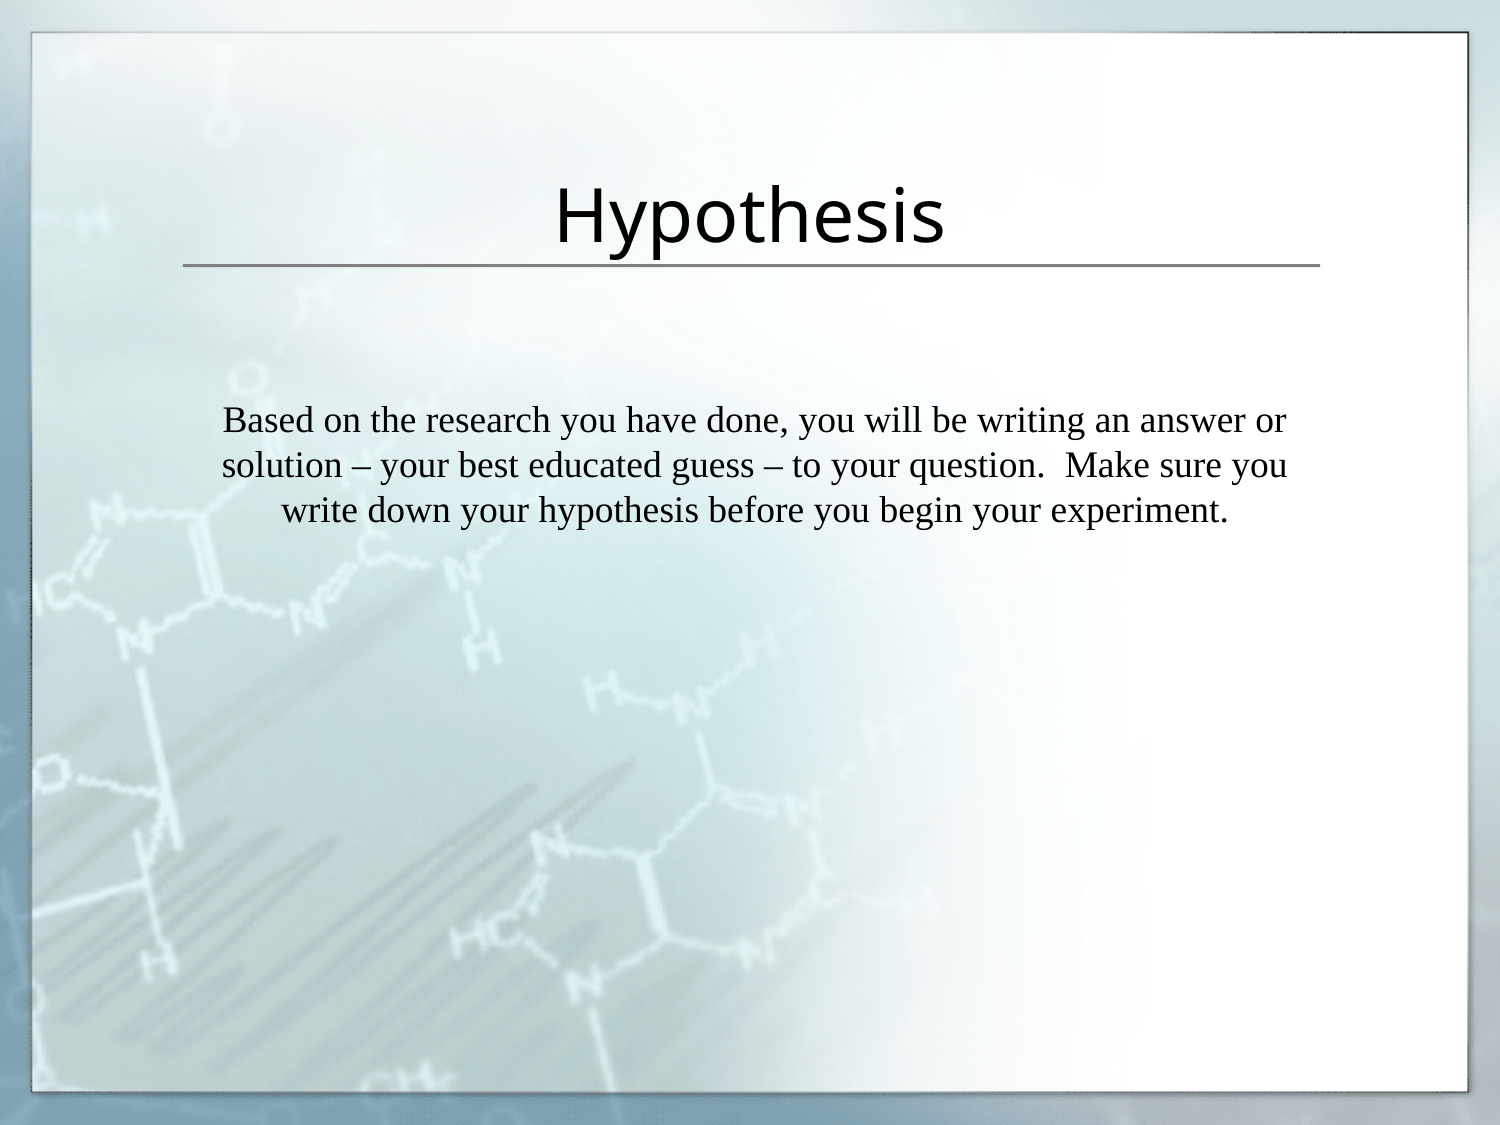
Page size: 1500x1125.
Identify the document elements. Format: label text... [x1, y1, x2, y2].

title Hypothesis [0, 137, 1500, 288]
list Based on the research you have done, you will be writing an answer or solution – your best educated guess – to your question. Make sure you write down your hypothesis before you begin your experiment. [174, 387, 1326, 938]
picture [0, 0, 1500, 137]
picture [0, 288, 1500, 1125]
